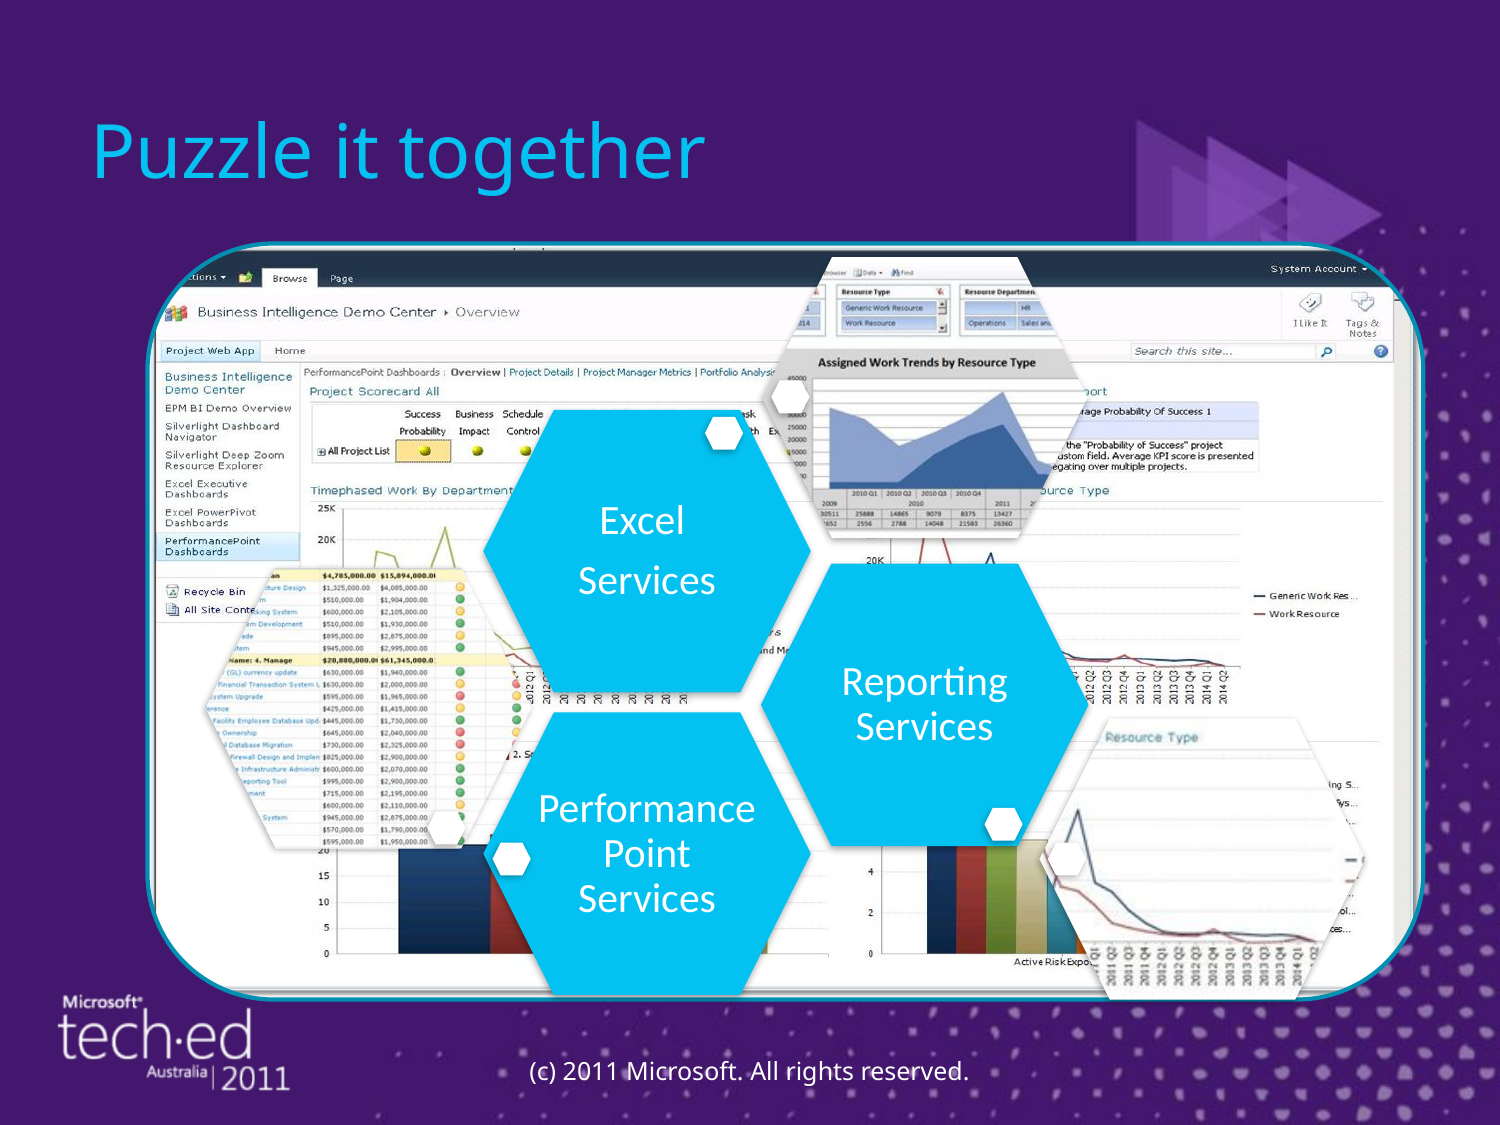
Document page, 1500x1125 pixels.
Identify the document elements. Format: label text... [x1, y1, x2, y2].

picture [0, 0, 1500, 1125]
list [110, 256, 1461, 1000]
footer (c) 2011 Microsoft. All rights reserved. [512, 1042, 988, 1103]
text_box X` [216, 243, 1355, 255]
title Puzzle it together [75, 54, 1425, 243]
